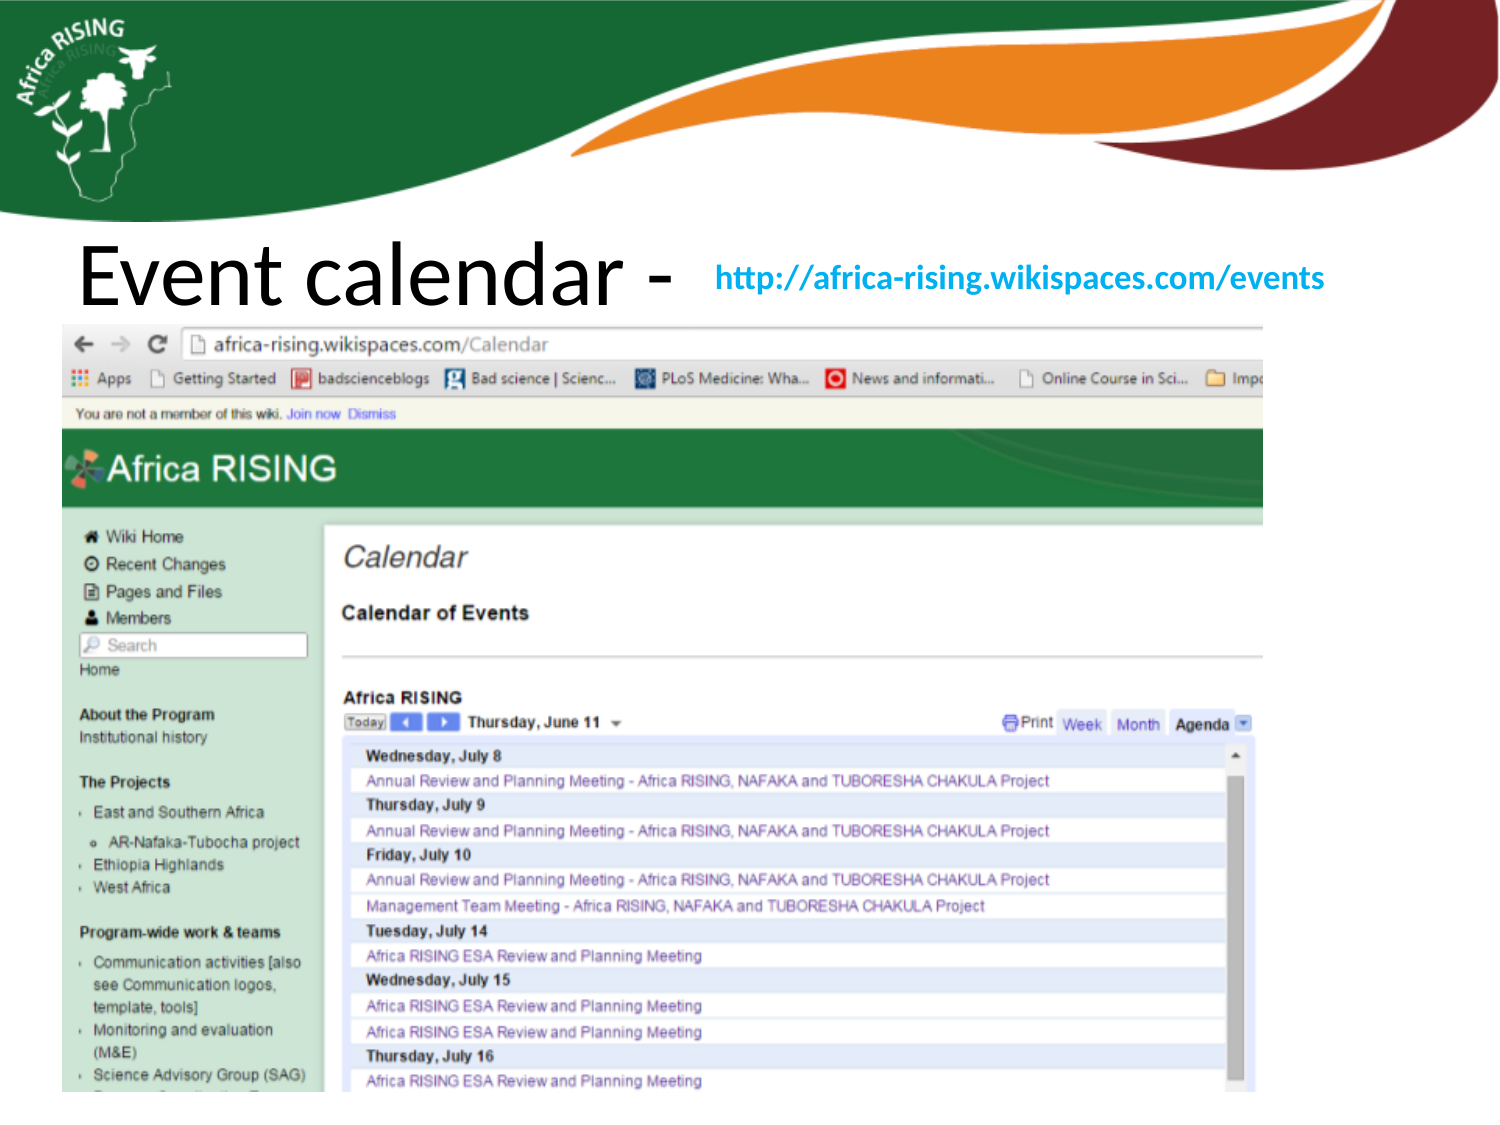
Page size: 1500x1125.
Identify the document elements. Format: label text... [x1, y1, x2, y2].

text_box http://africa-rising.wikispaces.com/events [699, 228, 1375, 323]
title Event calendar - [62, 174, 1412, 363]
picture [0, 0, 1499, 222]
picture [62, 324, 1263, 1092]
